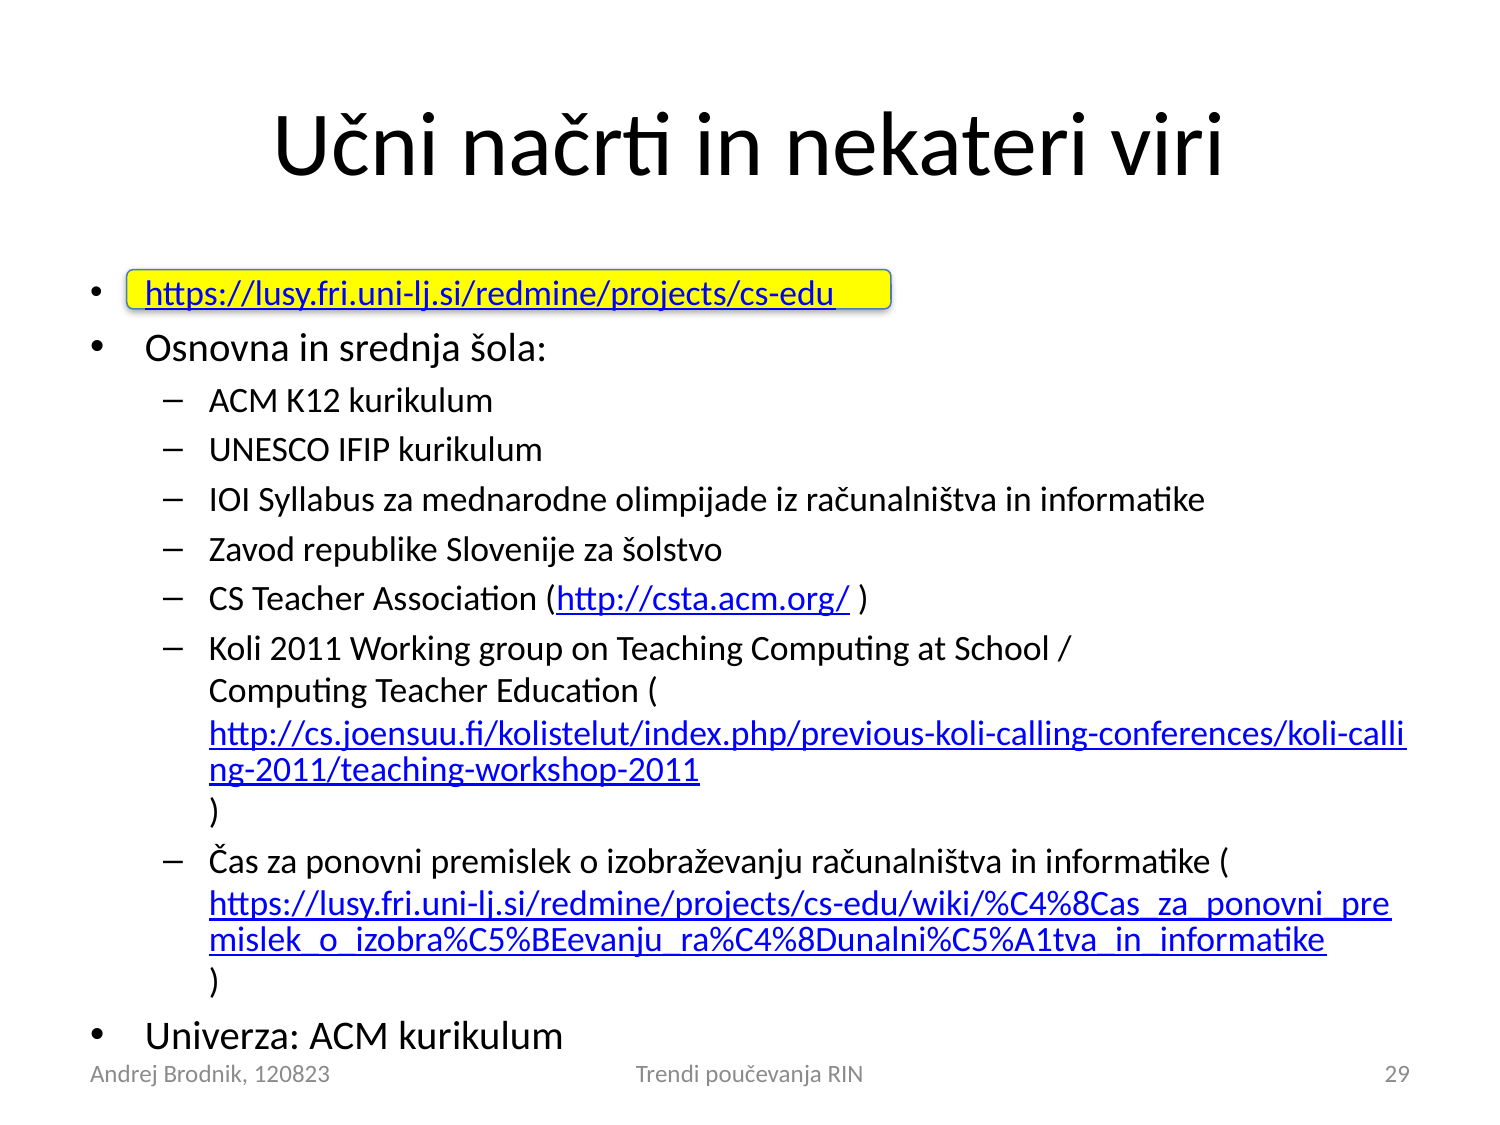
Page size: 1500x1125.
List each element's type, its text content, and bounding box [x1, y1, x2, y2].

footer Trendi poučevanja RIN [512, 1042, 988, 1103]
slide_number Andrej Brodnik, 120823 [75, 1042, 425, 1103]
slide_number 28 [1074, 1042, 1425, 1103]
title Učni načrti in nekateri viri [75, 45, 1425, 233]
list https://lusy.fri.uni-lj.si/redmine/projects/cs-edu Osnovna in srednja šola: ACM K12 kurikulum UNESCO IFIP kurikulum IOI Syllabus za mednarodne olimpijade iz računalništva in informatike Zavod republike Slovenije za šolstvo CS Teacher Association (http://csta.acm.org/ ) Koli 2011 Working group on Teaching Computing at School / Computing Teacher Education (http://cs.joensuu.fi/kolistelut/index.php/previous-koli-calling-conferences/koli-calling-2011/teaching-workshop-2011) Čas za ponovni premislek o izobraževanju računalništva in informatike (https://lusy.fri.uni-lj.si/redmine/projects/cs-edu/wiki/%C4%8Cas_za_ponovni_premislek_o_izobra%C5%BEevanju_ra%C4%8Dunalni%C5%A1tva_in_informatike) Univerza: ACM kurikulum [75, 262, 1425, 1005]
